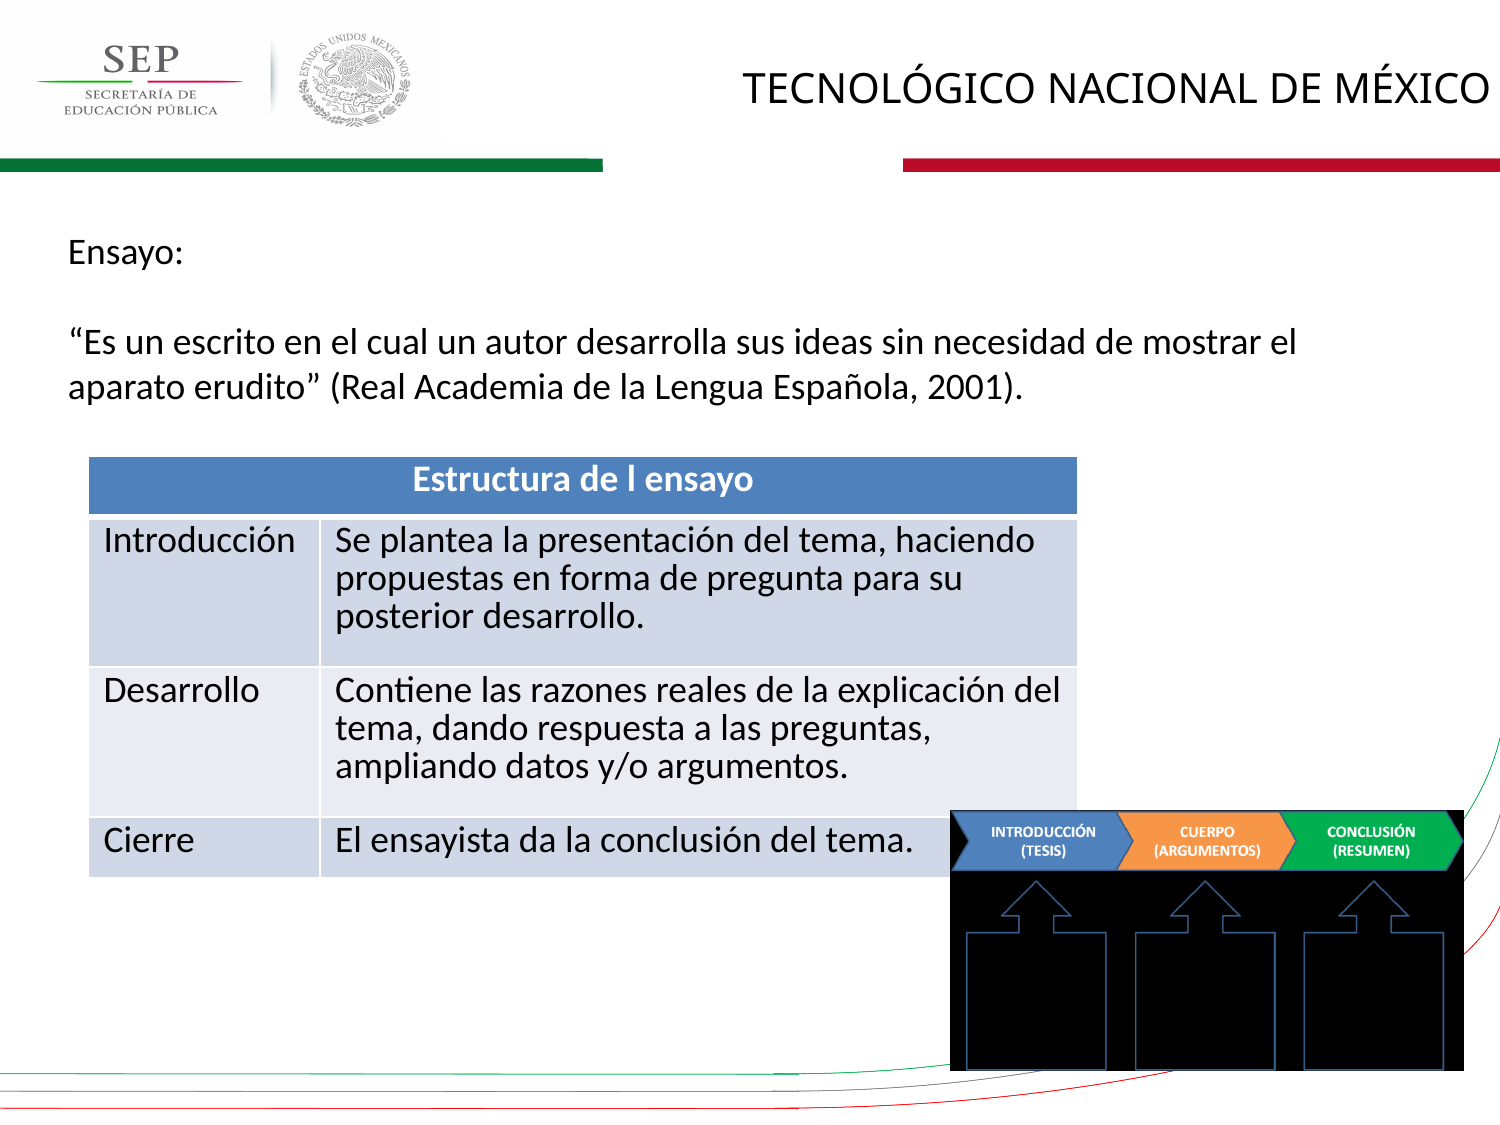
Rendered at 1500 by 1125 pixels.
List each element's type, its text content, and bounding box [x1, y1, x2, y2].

table_header Estructura de l ensayo [89, 457, 1077, 514]
picture [950, 810, 1464, 1071]
table_cell Contiene las razones reales de la explicación del tema, dando respuesta a las preguntas, ampliando datos y/o argumentos. [321, 668, 1077, 816]
text_box Ensayo: “Es un escrito en el cual un autor desarrolla sus ideas sin necesidad de mostrar el aparato erudito” (Real Academia de la Lengua Española, 2001). . [53, 219, 1388, 1125]
table_cell El ensayista da la conclusión del tema. [321, 818, 950, 877]
table_cell Desarrollo [89, 668, 319, 816]
table_cell Cierre [89, 818, 319, 877]
table_cell Introducción [89, 520, 319, 666]
table_cell Se plantea la presentación del tema, haciendo propuestas en forma de pregunta para su posterior desarrollo. [321, 520, 1077, 666]
picture [0, 0, 443, 158]
